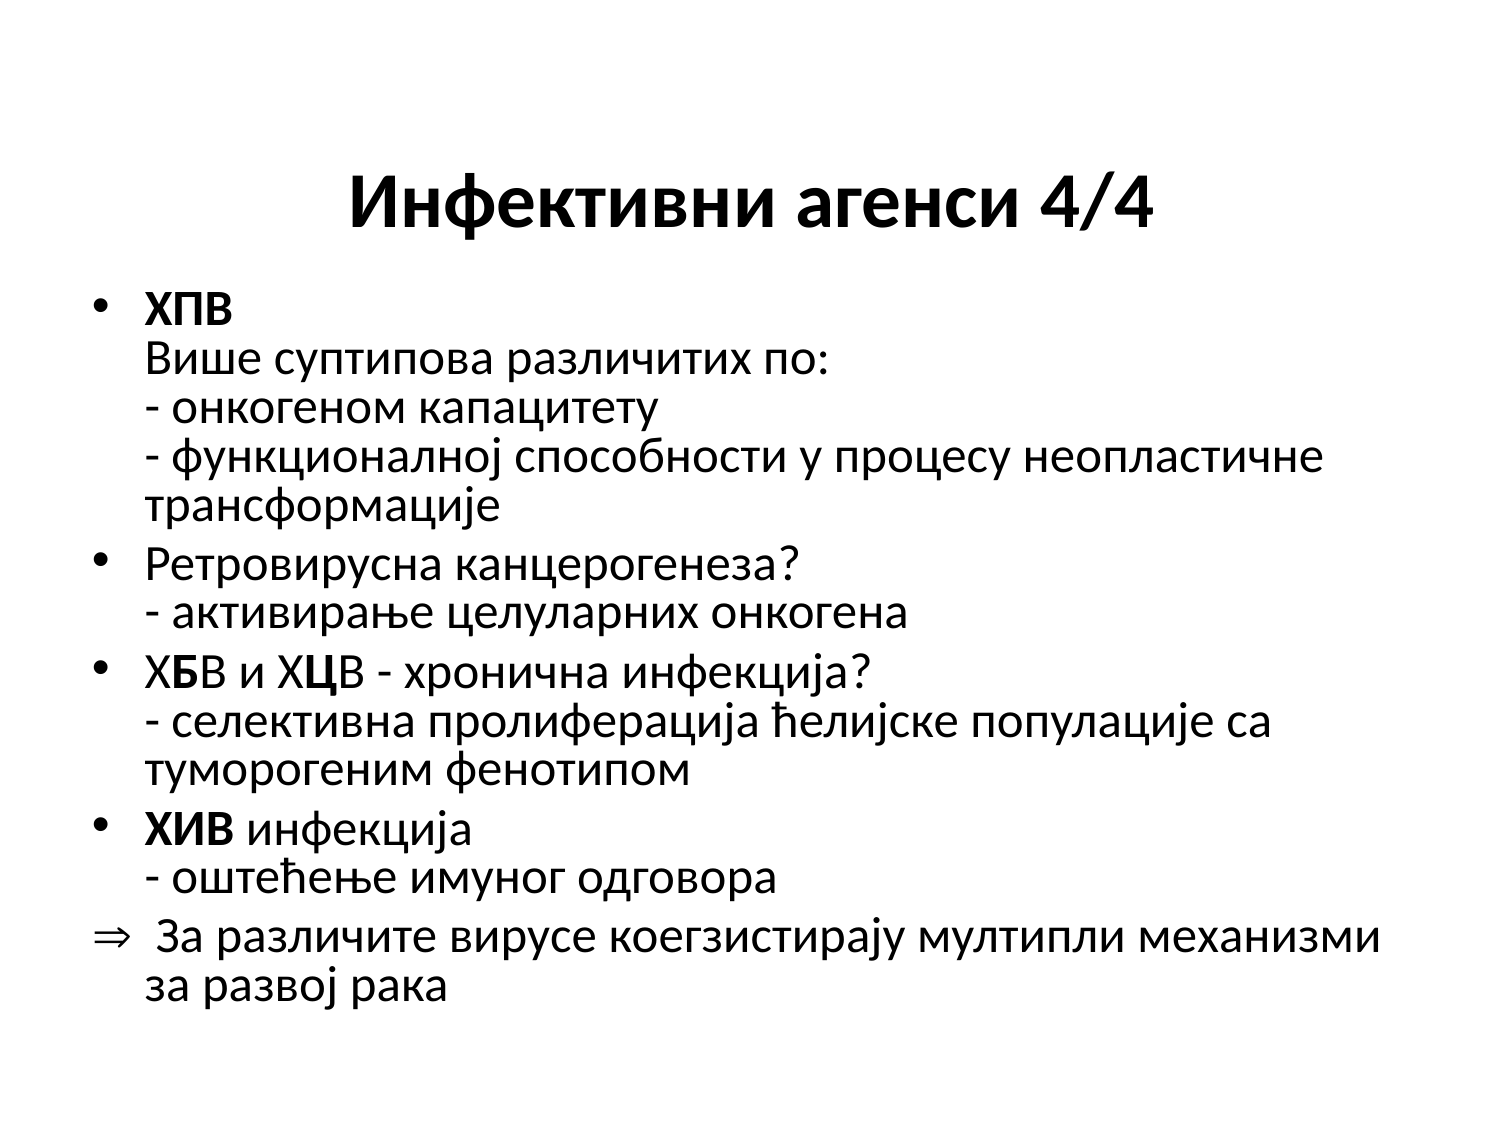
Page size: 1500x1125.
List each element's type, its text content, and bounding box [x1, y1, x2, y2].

title Инфективни агенси 4/4 [76, 125, 1427, 266]
list ХПВ Више суптипова различитих по: - онкогеном капацитету - функционалној способности у процесу неопластичне трансформације Ретровирусна канцерогенеза? - активирање целуларних онкогена ХБВ и ХЦВ - хронична инфекција? - селективна пролиферација ћелијске популације са туморогеним фенотипом ХИВ инфекција - оштећење имуног одговора  За различите вирусе коегзистирају мултипли механизми за развој рака [76, 278, 1427, 1022]
